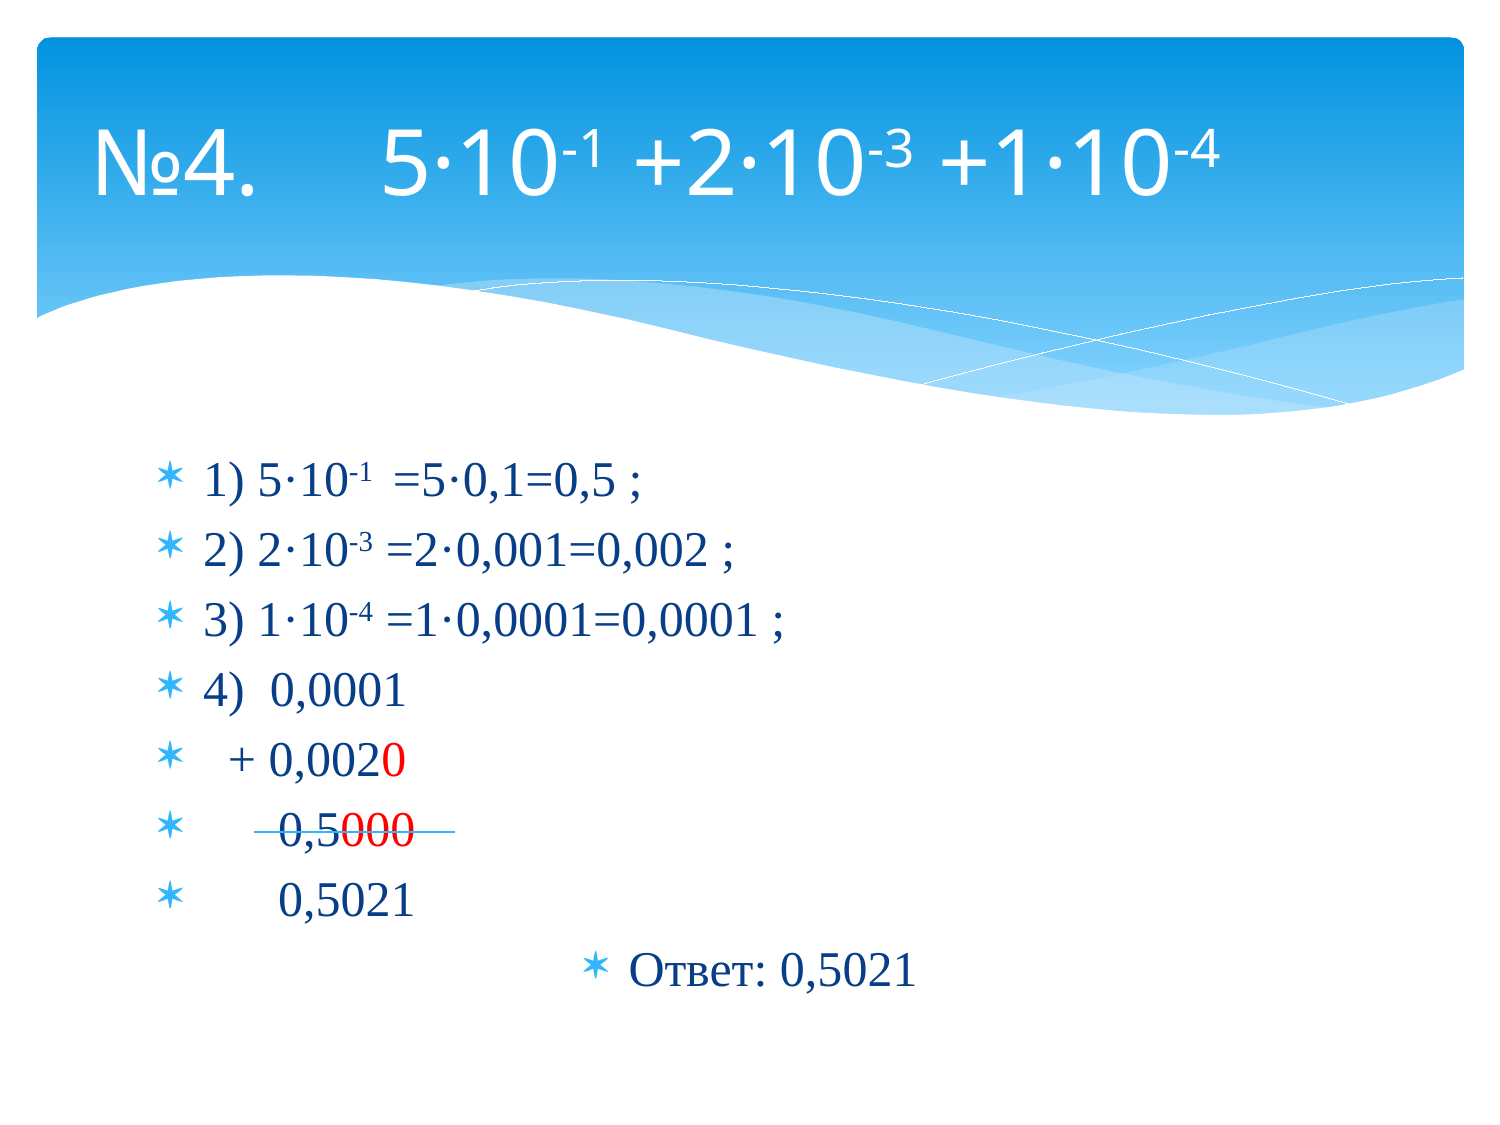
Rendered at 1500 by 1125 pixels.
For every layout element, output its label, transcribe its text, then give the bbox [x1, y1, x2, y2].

title №4. 5·10-1 +2·10-3 +1·10-4 [75, 55, 1425, 261]
list 1) 5·10-1 =5·0,1=0,5 ; 2) 2·10-3 =2·0,001=0,002 ; 3) 1·10-4 =1·0,0001=0,0001 ; 4) 0,0001 + 0,0020 0,5000 0,5021 Ответ: 0,5021 [143, 438, 1359, 1005]
